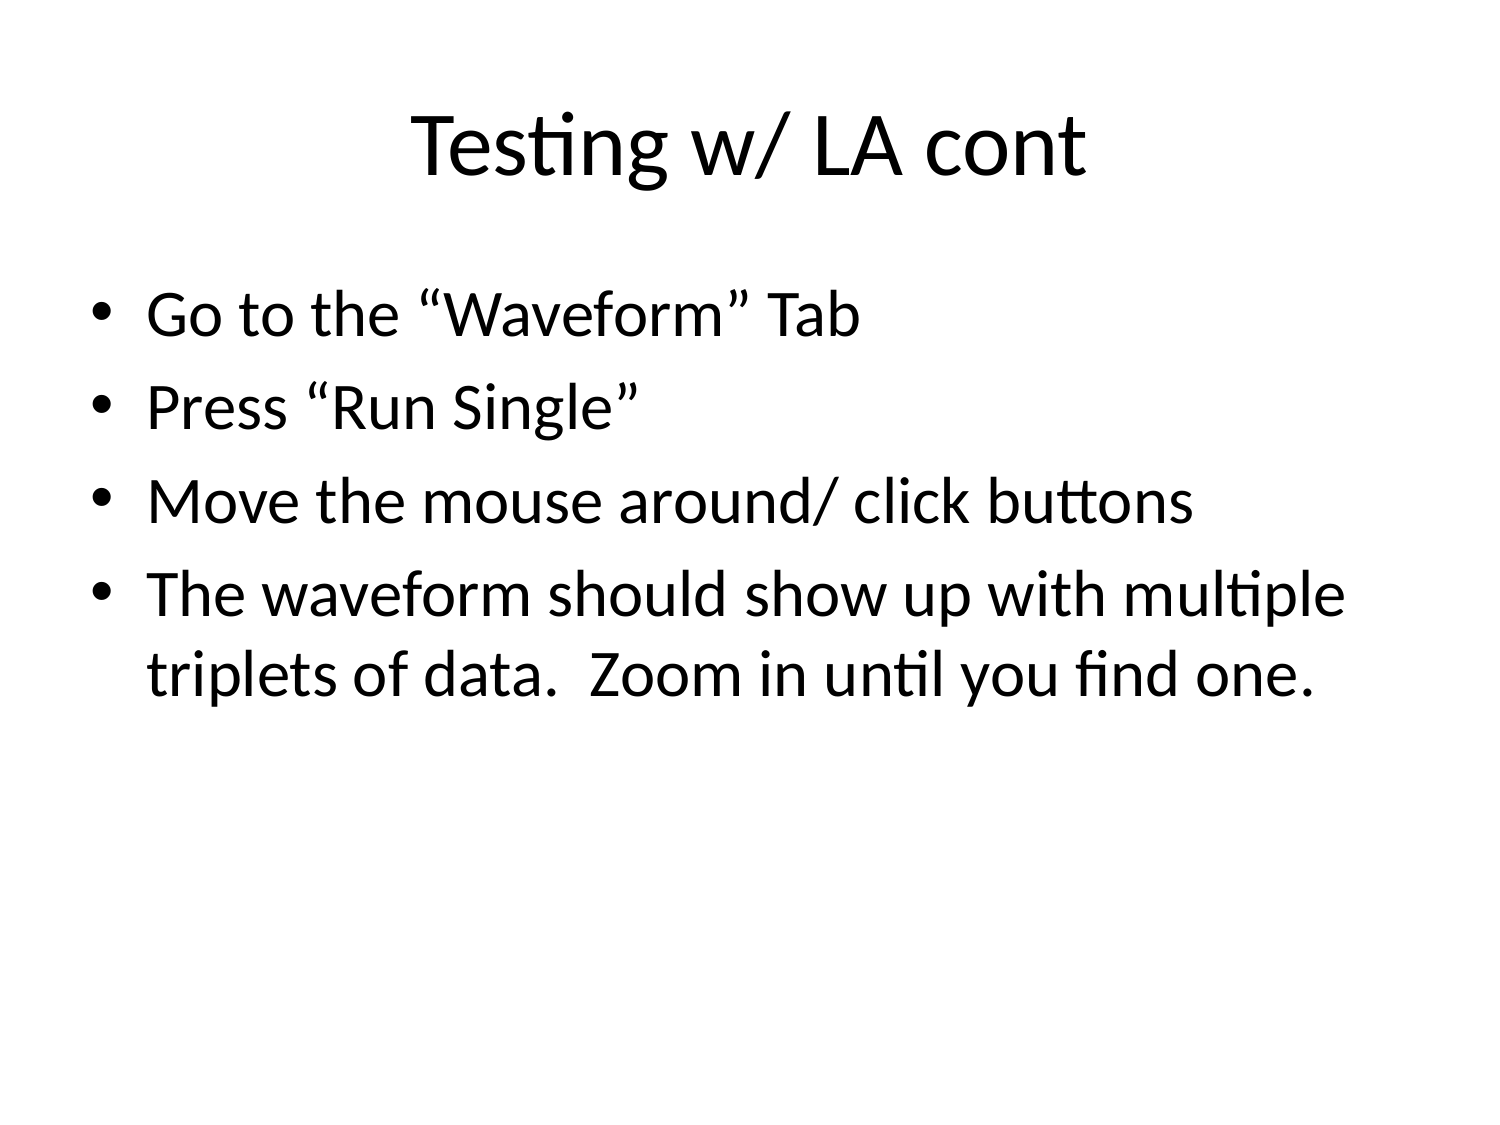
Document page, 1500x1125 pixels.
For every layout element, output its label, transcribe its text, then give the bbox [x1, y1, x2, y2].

list Go to the “Waveform” Tab Press “Run Single” Move the mouse around/ click buttons The waveform should show up with multiple triplets of data. Zoom in until you find one. [75, 262, 1425, 1005]
title Testing w/ LA cont [75, 45, 1425, 233]
